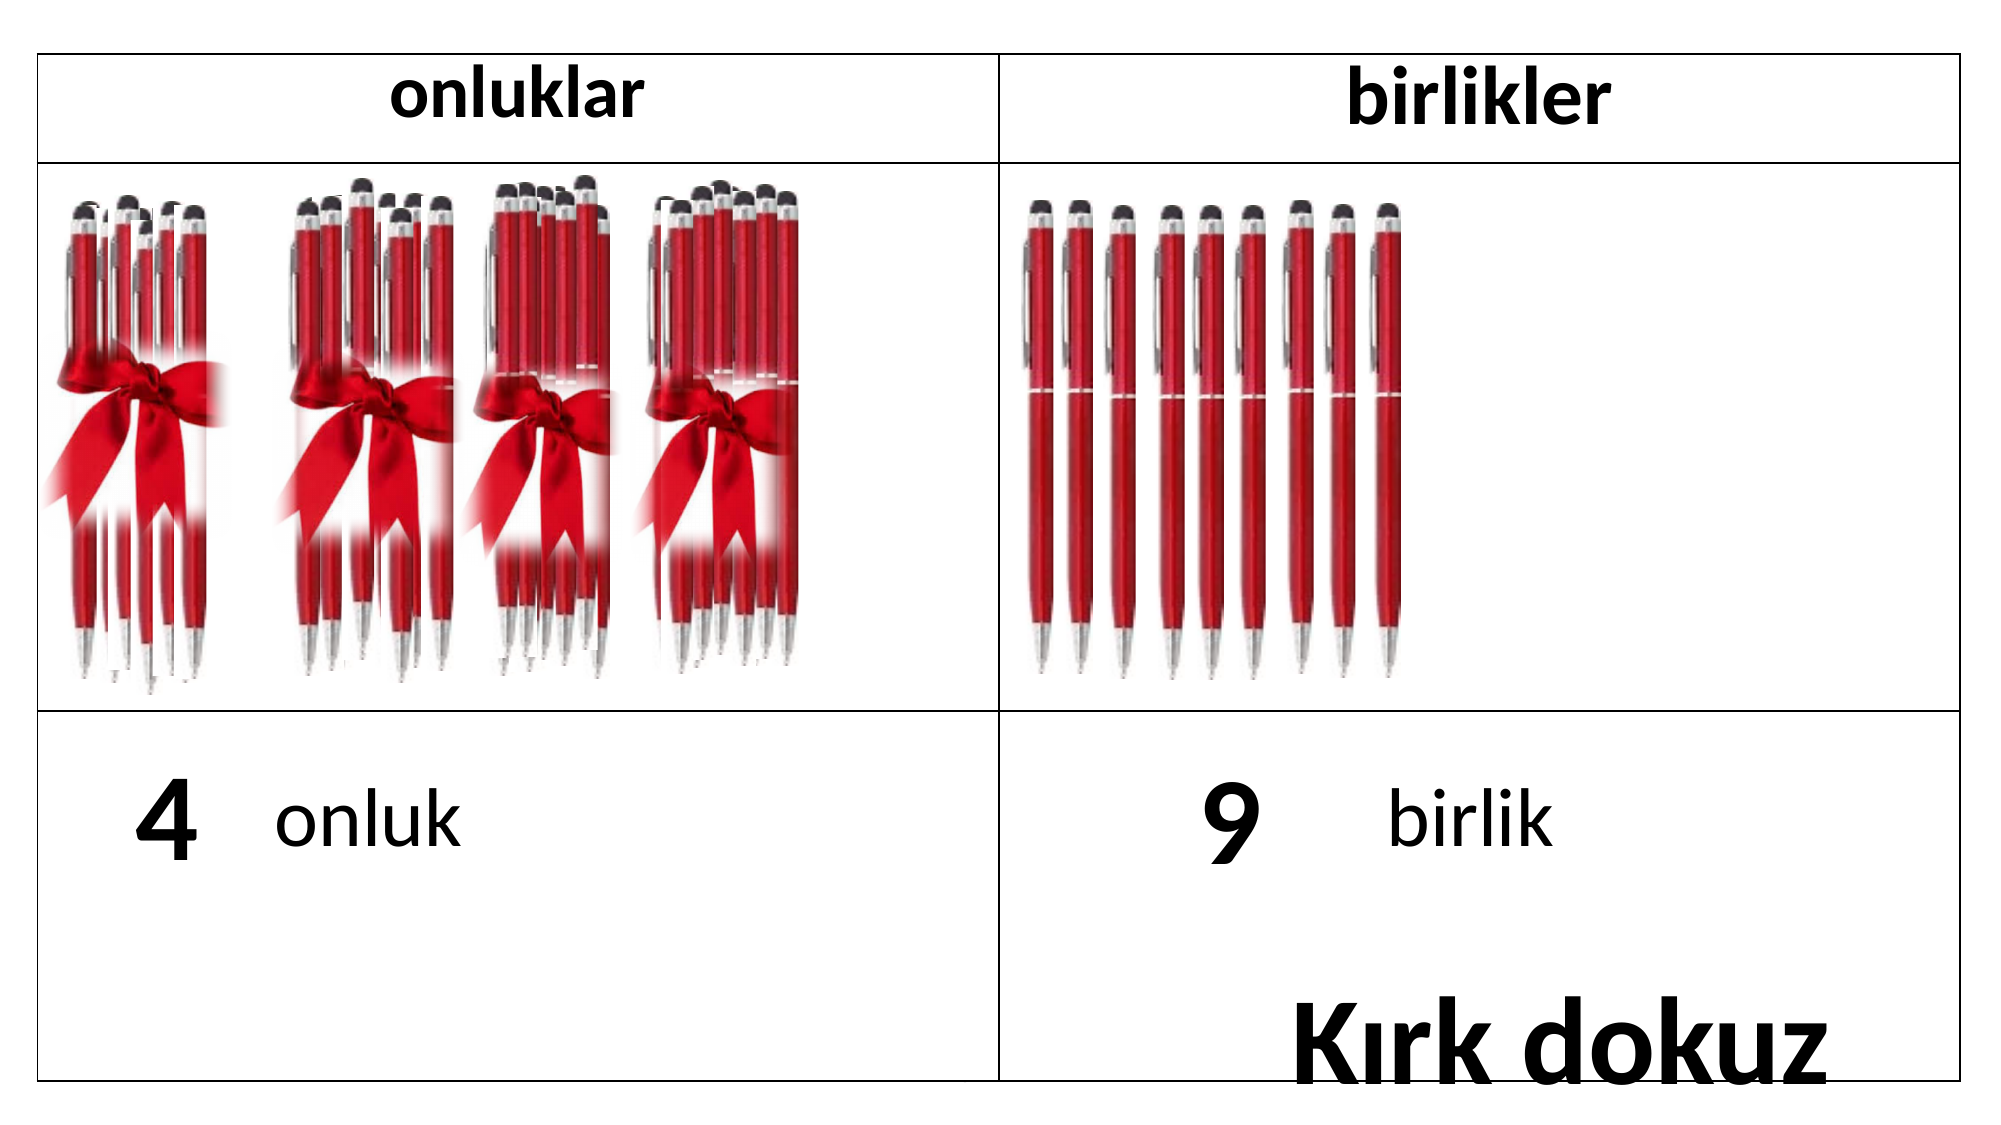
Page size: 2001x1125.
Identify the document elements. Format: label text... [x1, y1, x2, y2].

picture [1323, 204, 1356, 678]
text_box 9 [1183, 732, 1371, 898]
picture [37, 195, 234, 695]
text_box onluk [259, 755, 497, 871]
table_cell [38, 712, 998, 1080]
footer Kazım KAT [662, 1042, 1276, 1103]
picture [628, 180, 799, 674]
picture [1281, 199, 1314, 674]
text_box birlik [1371, 755, 1569, 871]
picture [1233, 205, 1266, 680]
table_cell [38, 164, 998, 710]
table_header birlikler [1000, 55, 1959, 162]
picture [1191, 205, 1224, 680]
picture [270, 175, 625, 683]
text_box Kırk dokuz [1276, 952, 1919, 1117]
picture [1103, 205, 1136, 679]
picture [1152, 205, 1185, 680]
picture [1021, 199, 1054, 674]
picture [1060, 199, 1093, 674]
table_header onluklar [38, 55, 998, 162]
table_cell [1000, 712, 1959, 1080]
table_cell [1000, 164, 1959, 710]
picture [1368, 203, 1401, 678]
text_box 4 [120, 727, 245, 893]
